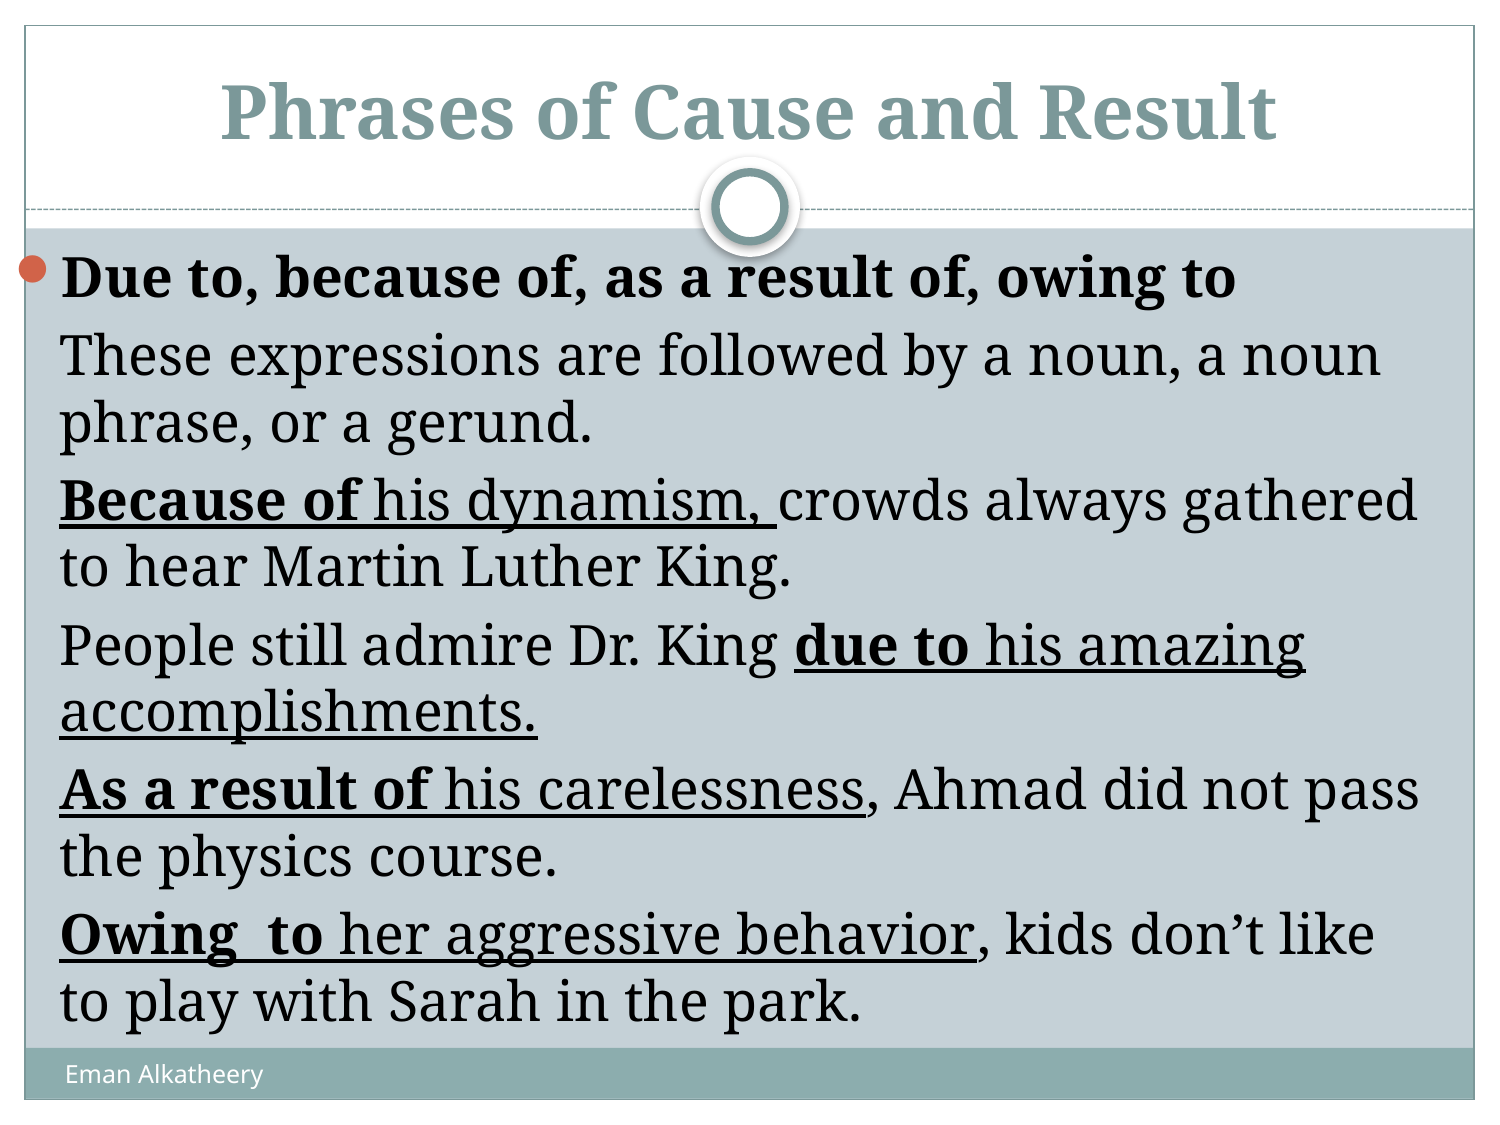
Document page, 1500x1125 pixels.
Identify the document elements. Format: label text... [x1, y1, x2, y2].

footer Eman Alkatheery [50, 1051, 638, 1112]
title Phrases of Cause and Result [49, 37, 1450, 162]
list Due to, because of, as a result of, owing to These expressions are followed by a noun, a noun phrase, or a gerund. Because of his dynamism, crowds always gathered to hear Martin Luther King. People still admire Dr. King due to his amazing accomplishments. As a result of his carelessness, Ahmad did not pass the physics course. Owing to her aggressive behavior, kids don’t like to play with Sarah in the park. [0, 234, 1445, 1043]
